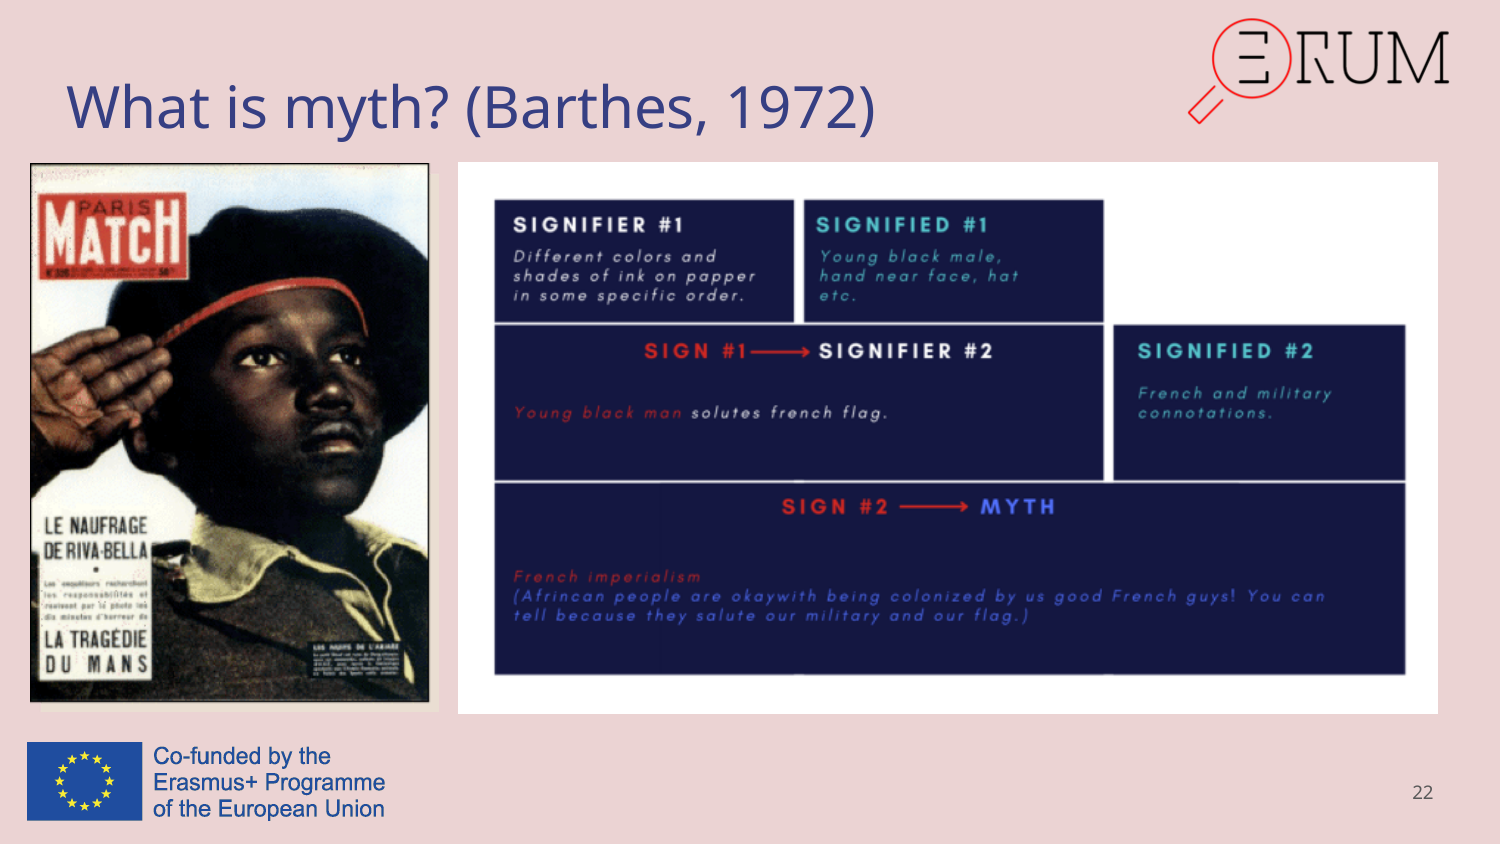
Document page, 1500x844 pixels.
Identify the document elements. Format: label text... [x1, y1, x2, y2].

picture [457, 162, 1438, 714]
picture [30, 162, 439, 712]
slide_number 22 [1358, 761, 1449, 826]
title What is myth? (Barthes, 1972) [51, 55, 1168, 150]
picture [27, 742, 385, 821]
picture [1136, 0, 1500, 137]
